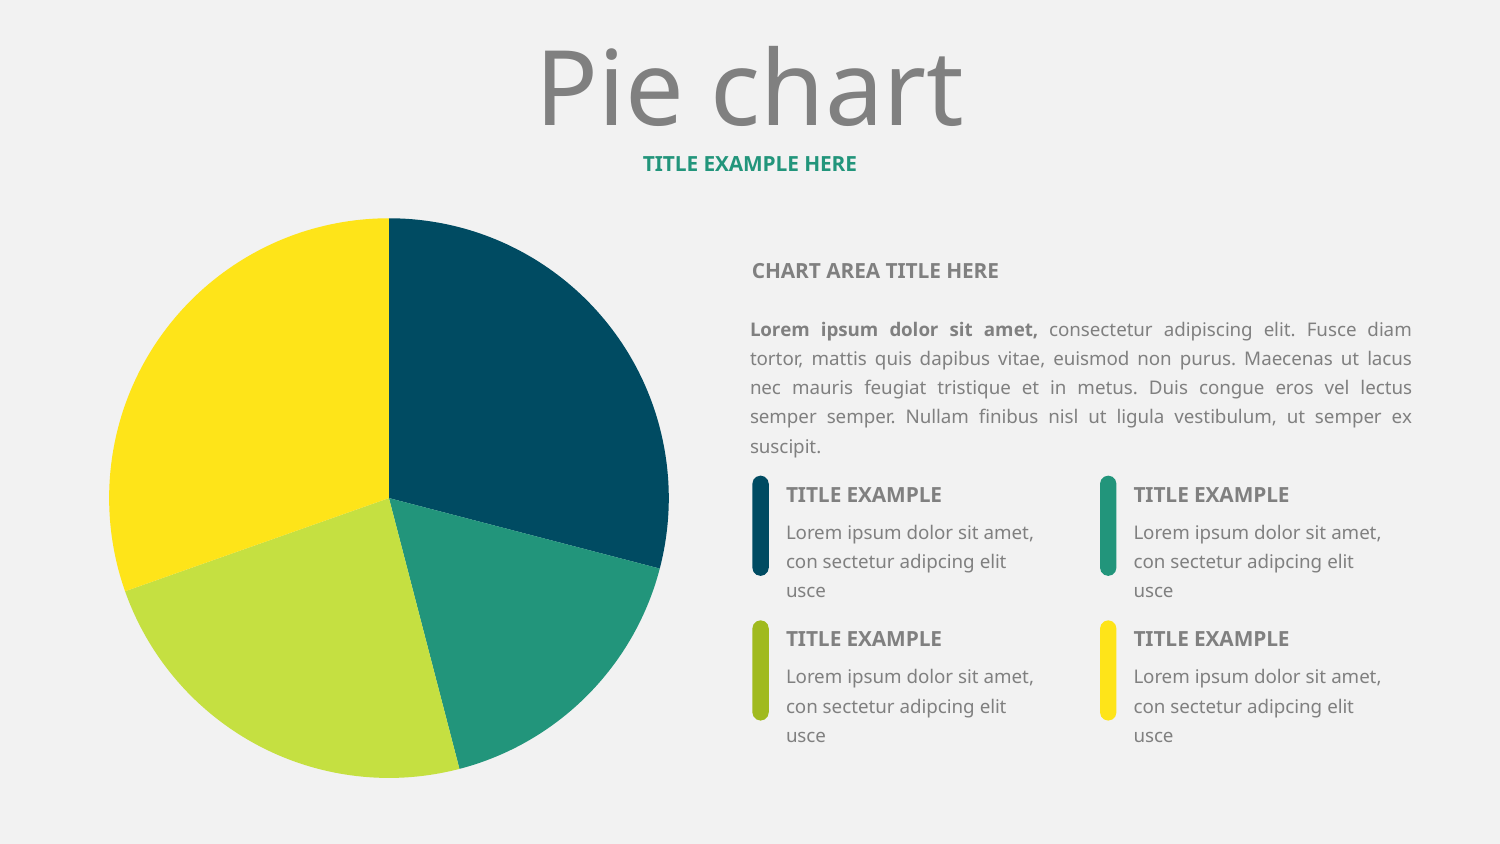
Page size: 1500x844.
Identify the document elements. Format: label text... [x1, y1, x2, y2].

text_box Lorem ipsum dolor sit amet, con sectetur adipcing elit usce [1133, 658, 1390, 717]
text_box TITLE EXAMPLE [1133, 616, 1390, 658]
text_box TITLE EXAMPLE [786, 472, 1043, 513]
chart [66, 191, 695, 785]
text_box Lorem ipsum dolor sit amet, con sectetur adipcing elit usce [786, 513, 1043, 572]
text_box TITLE EXAMPLE HERE [525, 142, 975, 192]
text_box [1098, 619, 1118, 722]
text_box Lorem ipsum dolor sit amet, con sectetur adipcing elit usce [1133, 513, 1390, 572]
text_box [751, 474, 770, 577]
text_box TITLE EXAMPLE [786, 616, 1043, 658]
text_box [1098, 474, 1118, 577]
text_box [751, 619, 770, 722]
text_box CHART AREA TITLE HERE [751, 249, 1424, 300]
text_box Pie chart [306, 40, 1194, 143]
text_box Lorem ipsum dolor sit amet, con sectetur adipcing elit usce [786, 658, 1043, 717]
text_box TITLE EXAMPLE [1133, 472, 1390, 513]
text_box Lorem ipsum dolor sit amet, consectetur adipiscing elit. Fusce diam tortor, mattis quis dapibus vitae, euismod non purus. Maecenas ut lacus nec mauris feugiat tristique et in metus. Duis congue eros vel lectus semper semper. Nullam finibus nisl ut ligula vestibulum, ut semper ex suscipit. [750, 299, 1424, 442]
